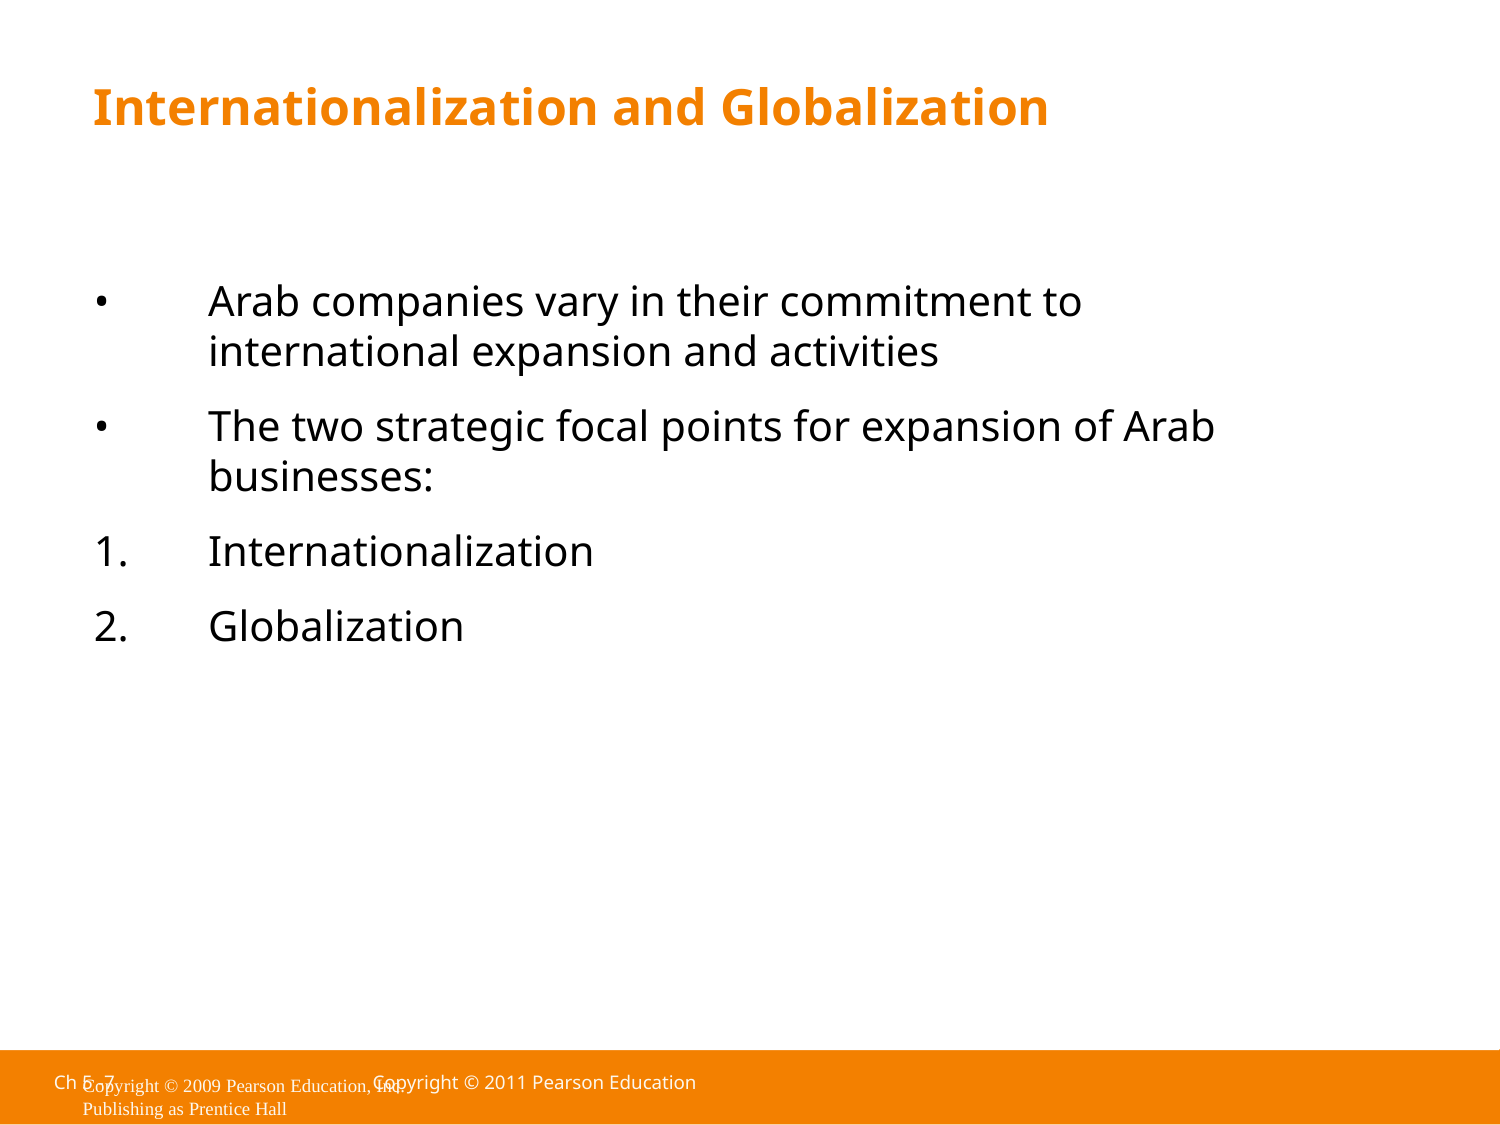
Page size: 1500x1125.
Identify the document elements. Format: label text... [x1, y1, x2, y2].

text_box Internationalization and Globalization [87, 74, 1346, 136]
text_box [87, 274, 1307, 672]
text_box Copyright © 2009 Pearson Education, Inc. Publishing as Prentice Hall [82, 1073, 908, 1119]
picture [1248, 1042, 1500, 1124]
text_box [0, 1050, 1500, 1125]
text_box Ch 5 -7 [47, 1070, 171, 1093]
text_box Copyright © 2011 Pearson Education [233, 1070, 703, 1093]
